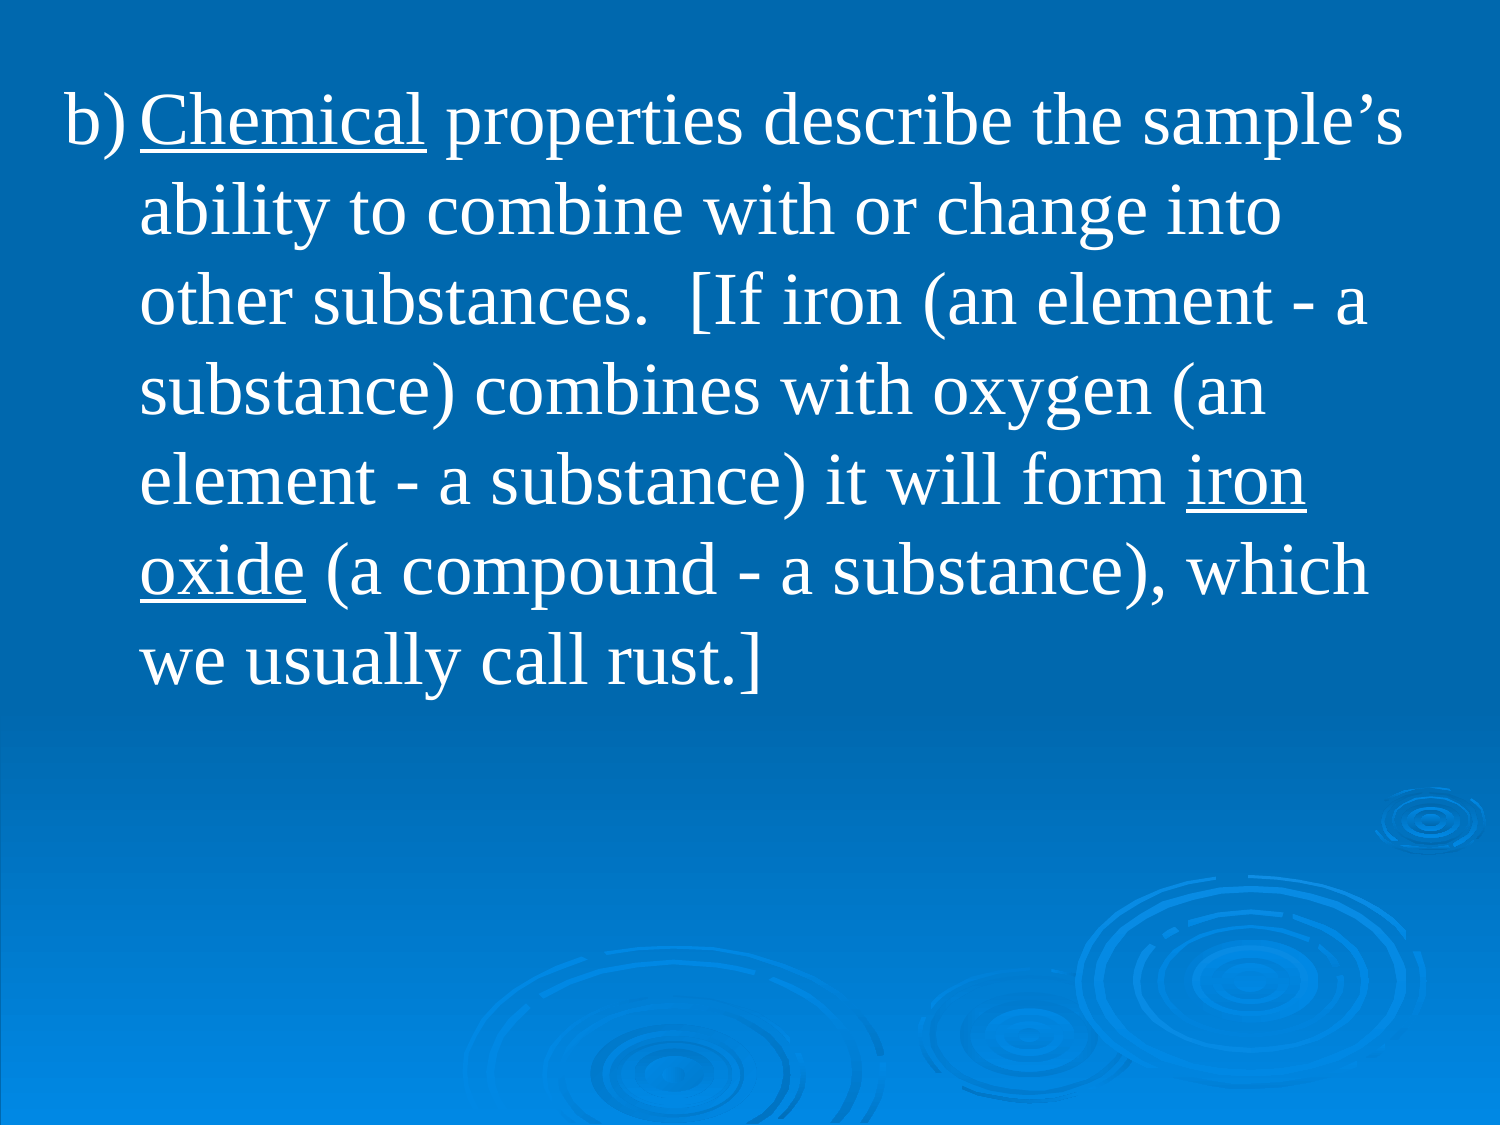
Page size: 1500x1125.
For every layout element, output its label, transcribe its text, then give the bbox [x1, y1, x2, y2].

text_box Chemical properties describe the sample’s ability to combine with or change into other substances. [If iron (an element - a substance) combines with oxygen (an element - a substance) it will form iron oxide (a compound - a substance), which we usually call rust.] [50, 62, 1450, 708]
